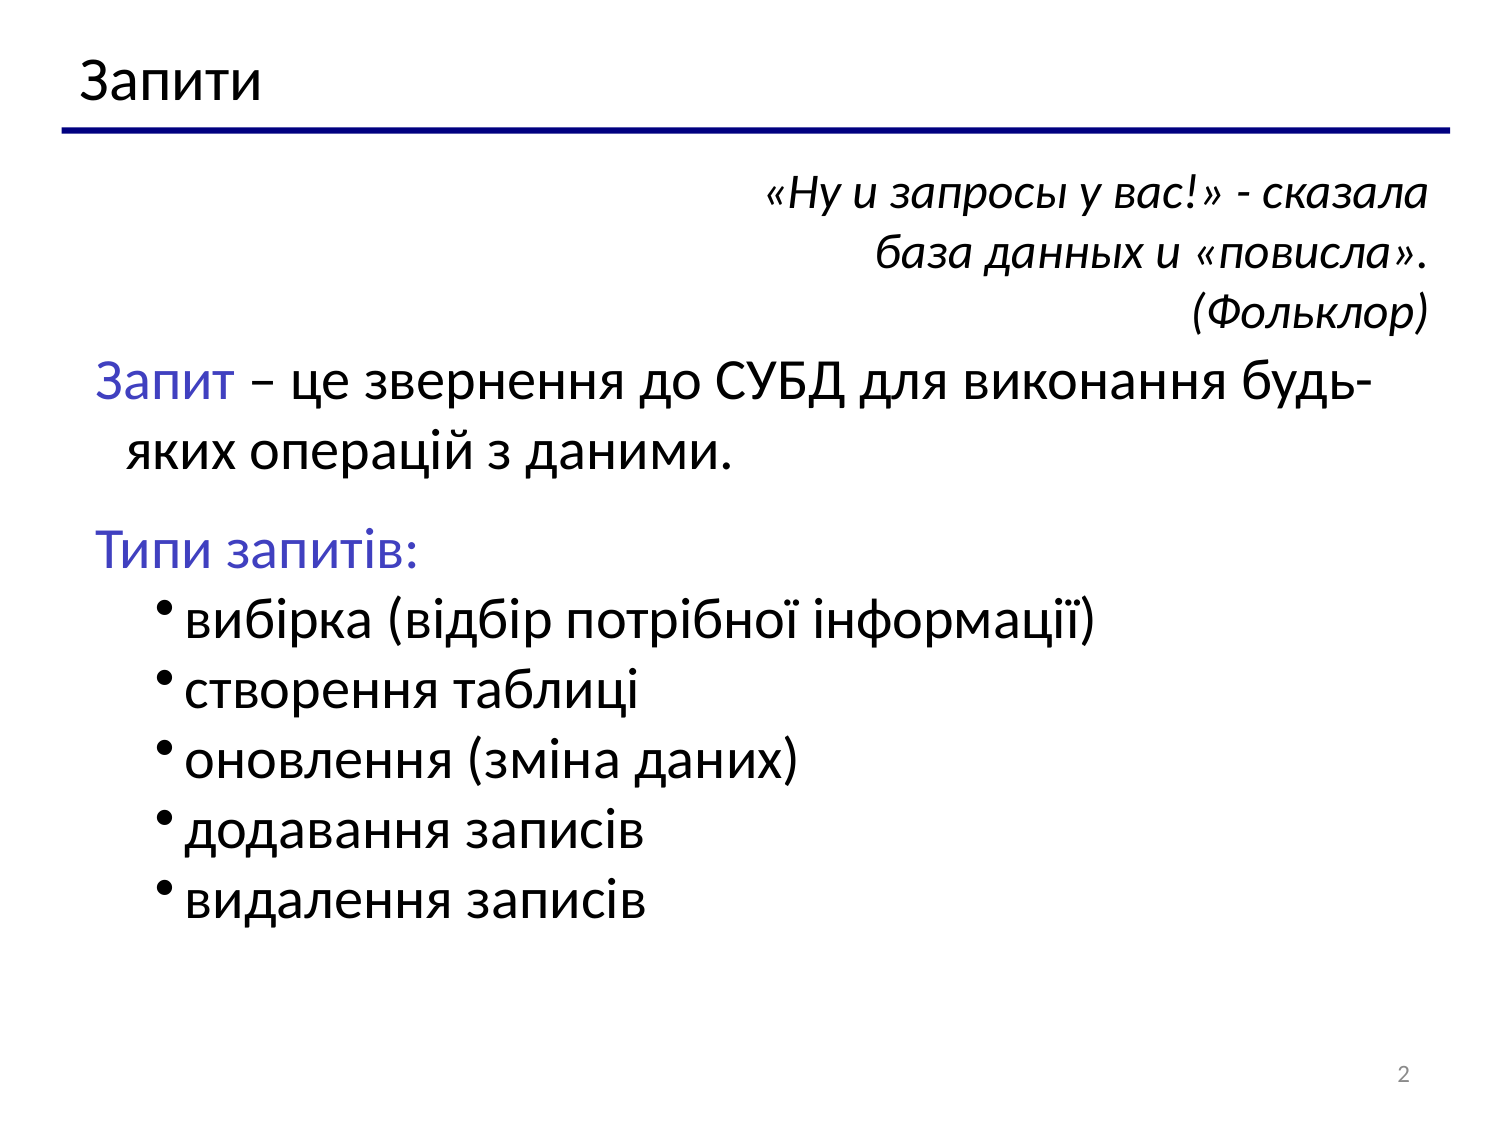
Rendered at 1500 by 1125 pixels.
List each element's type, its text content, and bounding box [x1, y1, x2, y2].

text_box Запити [64, 31, 1401, 121]
text_box Запит – це звернення до СУБД для виконання будь-яких операцій з даними. Типи запитів: вибірка (відбір потрібної інформації) створення таблиці оновлення (зміна даних) додавання записів видалення записів [80, 333, 1430, 938]
slide_number 2 [1074, 1042, 1425, 1103]
text_box «Ну и запросы у вас!» - сказала база данных и «повисла». (Фольклор) [643, 151, 1445, 346]
